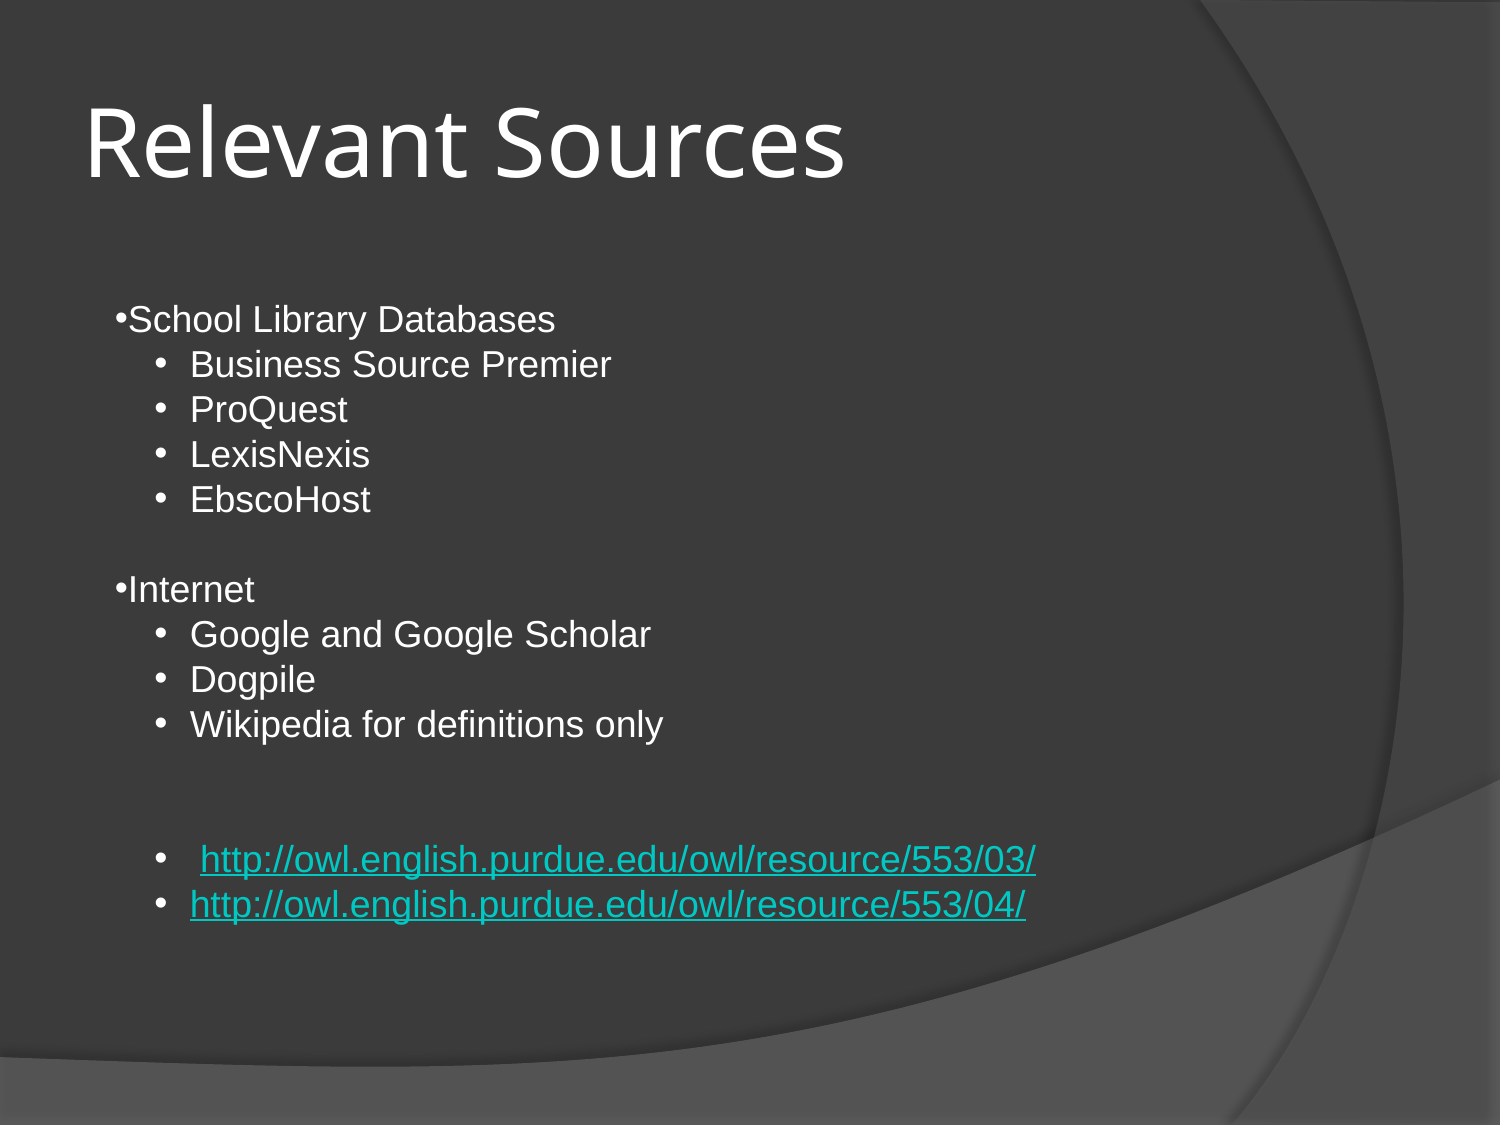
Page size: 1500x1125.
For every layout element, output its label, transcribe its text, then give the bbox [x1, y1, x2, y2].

title Relevant Sources [75, 45, 1301, 233]
text_box School Library Databases Business Source Premier ProQuest LexisNexis EbscoHost Internet Google and Google Scholar Dogpile Wikipedia for definitions only http://owl.english.purdue.edu/owl/resource/553/03/ http://owl.english.purdue.edu/owl/resource/553/04/ [99, 287, 1263, 978]
